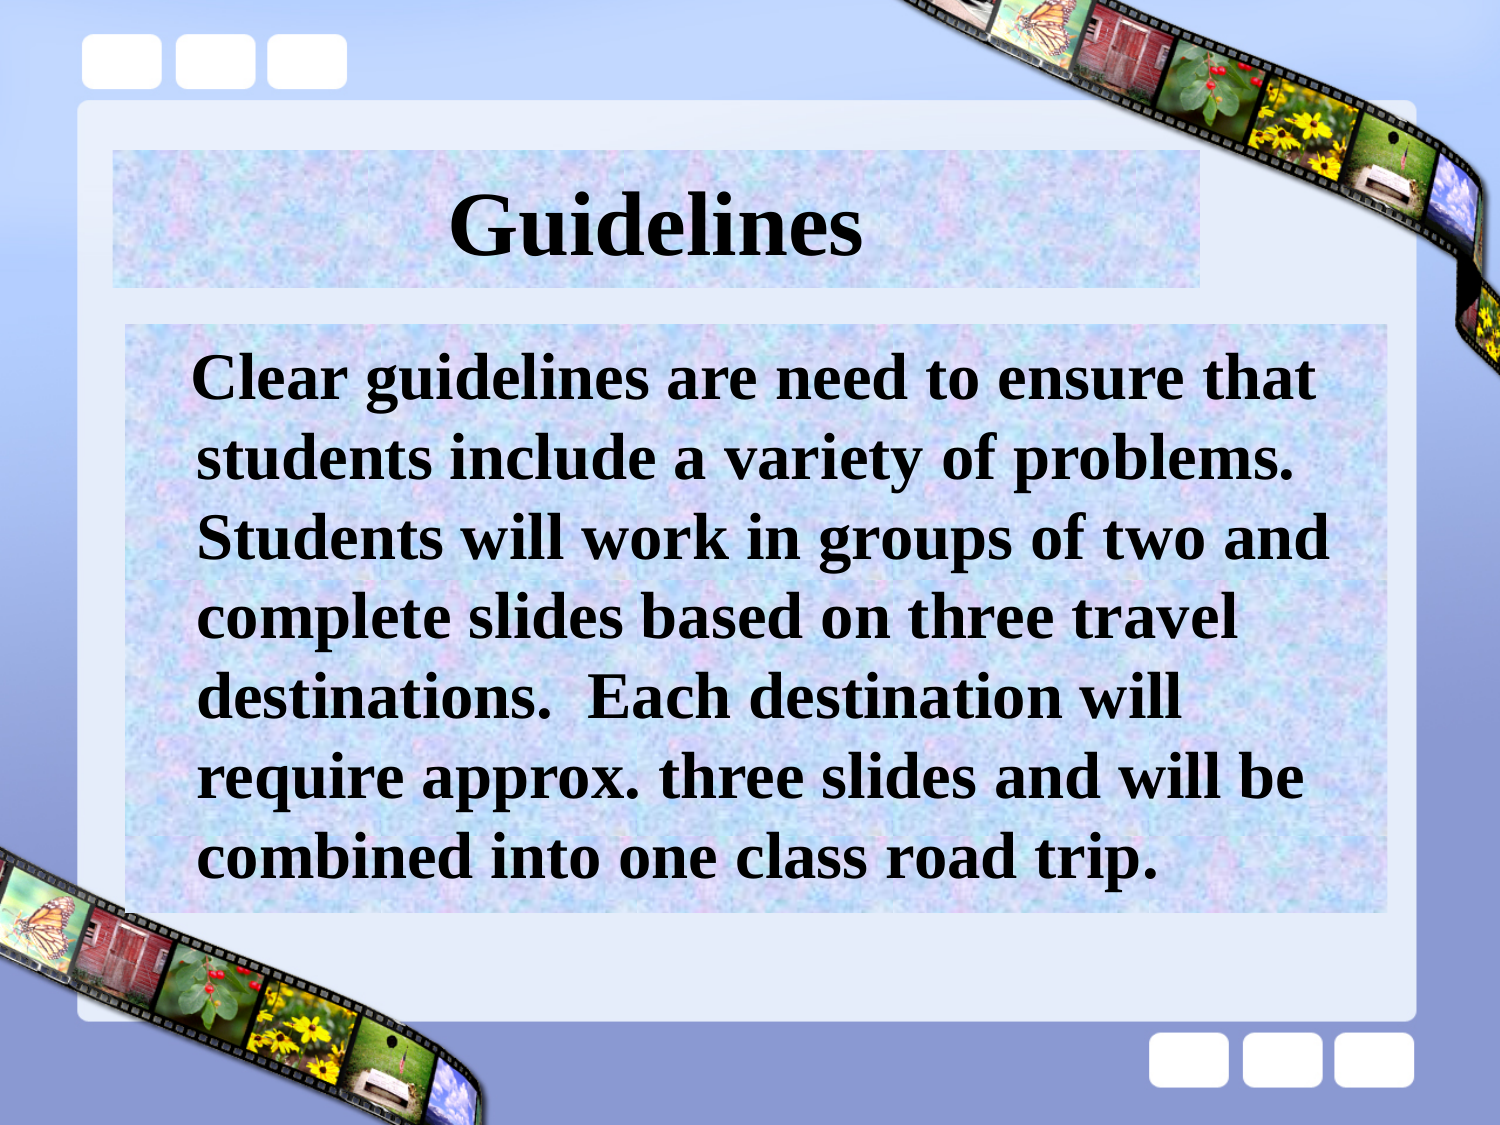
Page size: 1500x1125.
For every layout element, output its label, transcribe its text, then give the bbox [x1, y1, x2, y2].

title Guidelines [112, 149, 1201, 288]
picture [0, 0, 1500, 1125]
list Clear guidelines are need to ensure that students include a variety of problems. Students will work in groups of two and complete slides based on three travel destinations. Each destination will require approx. three slides and will be combined into one class road trip. [124, 324, 1388, 913]
